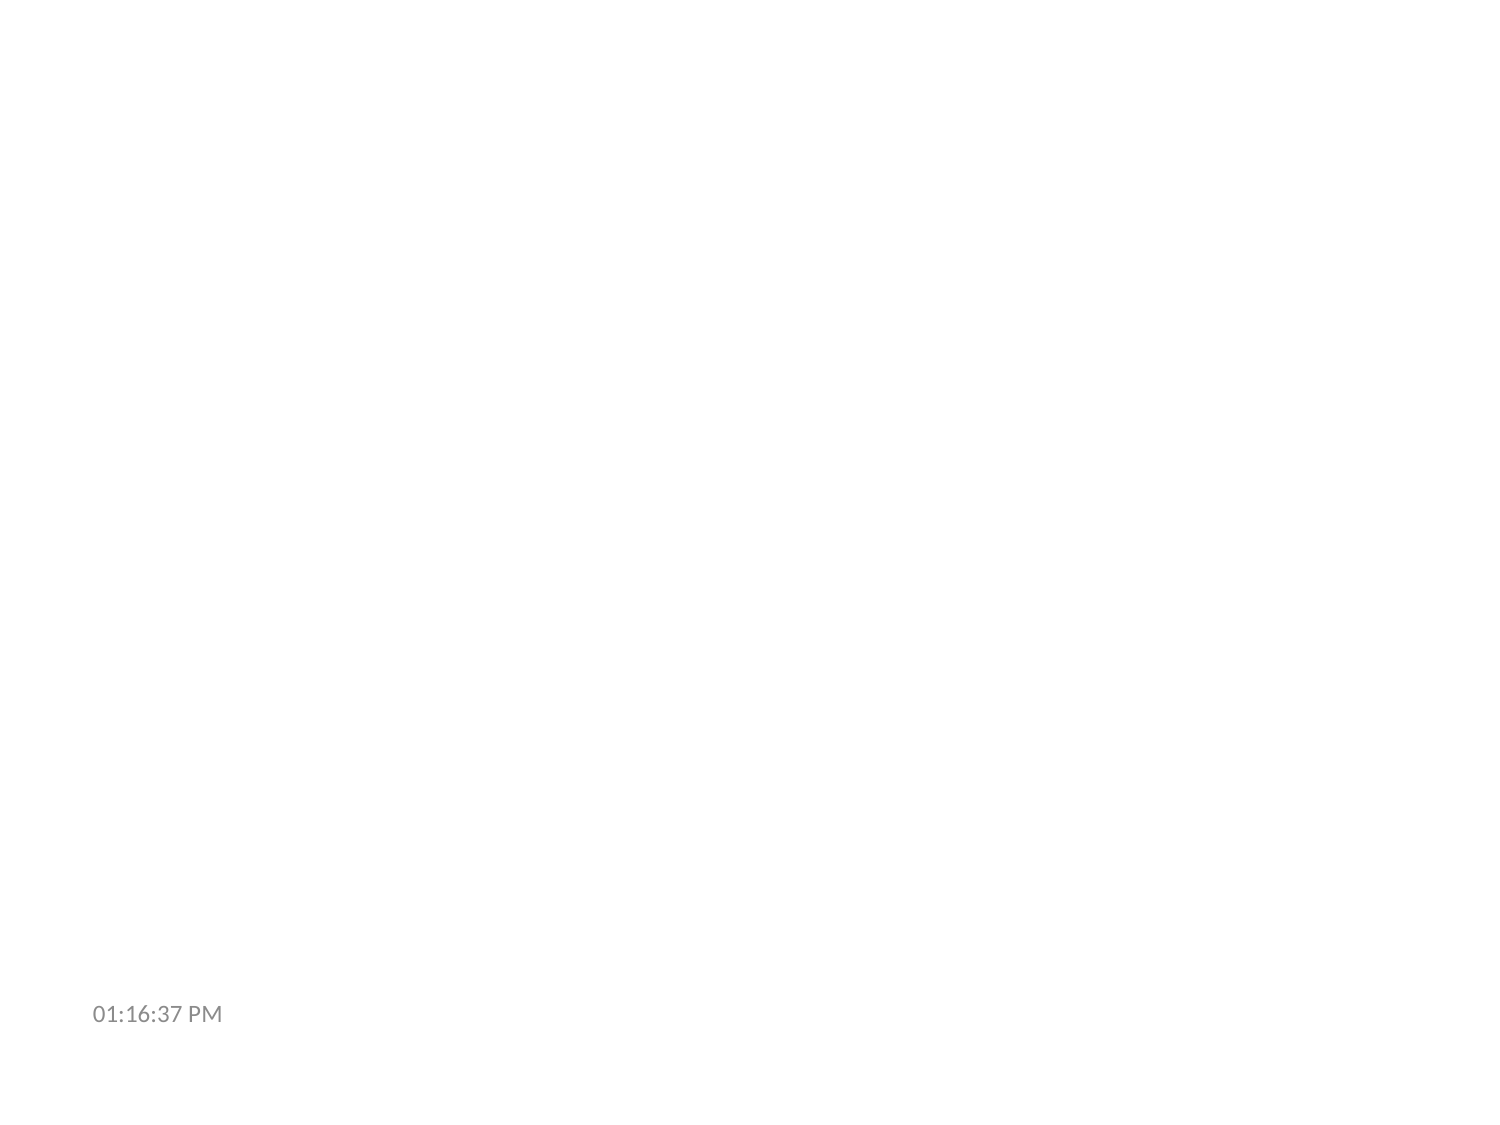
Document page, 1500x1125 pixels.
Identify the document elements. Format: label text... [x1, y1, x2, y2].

text_box 3:35:09 PM [77, 982, 428, 1043]
